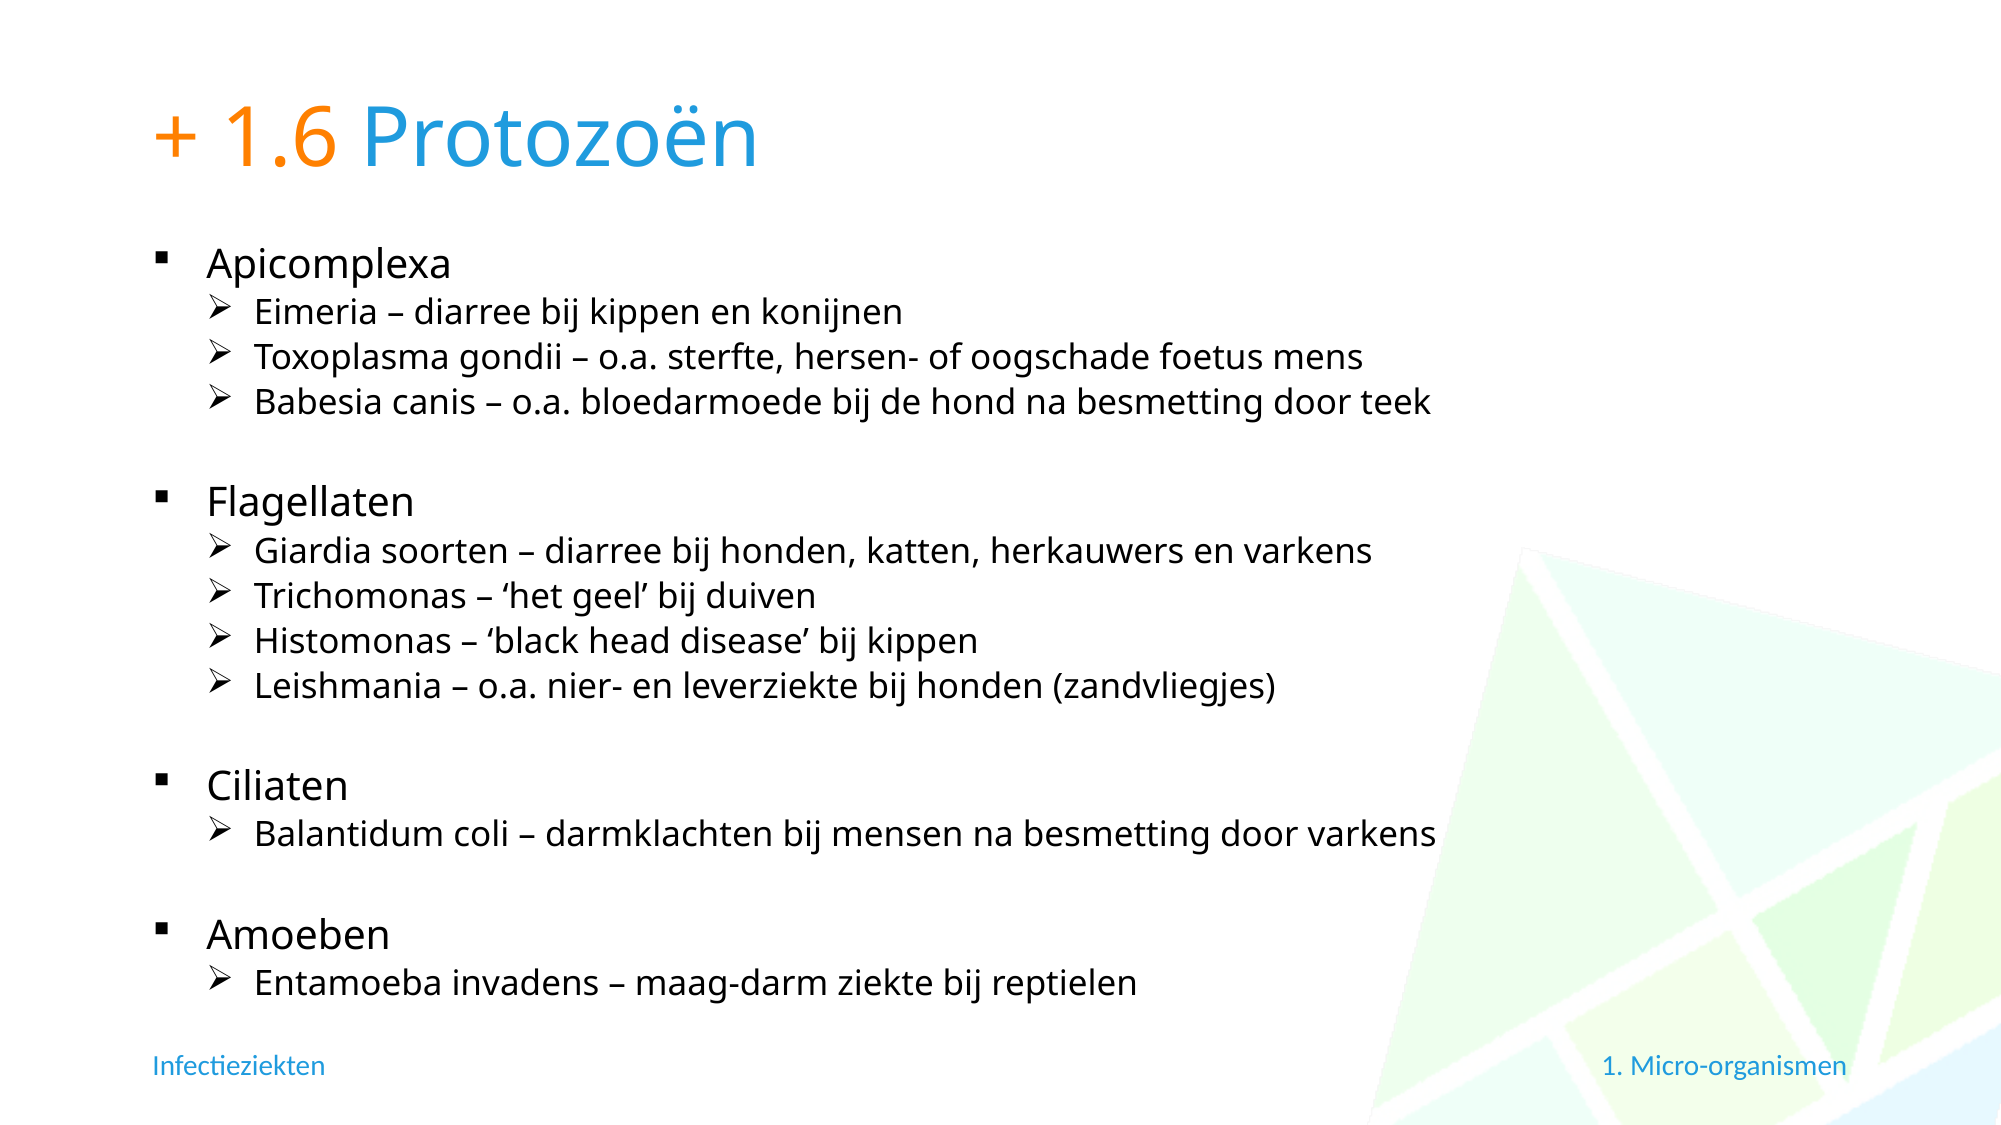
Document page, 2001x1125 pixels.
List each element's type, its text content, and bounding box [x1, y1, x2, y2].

list Infectieziekten [137, 1042, 588, 1103]
list Apicomplexa Eimeria – diarree bij kippen en konijnen Toxoplasma gondii – o.a. sterfte, hersen- of oogschade foetus mens Babesia canis – o.a. bloedarmoede bij de hond na besmetting door teek Flagellaten Giardia soorten – diarree bij honden, katten, herkauwers en varkens Trichomonas – ‘het geel’ bij duiven Histomonas – ‘black head disease’ bij kippen Leishmania – o.a. nier- en leverziekte bij honden (zandvliegjes) Ciliaten Balantidum coli – darmklachten bij mensen na besmetting door varkens Amoeben Entamoeba invadens – maag-darm ziekte bij reptielen [137, 235, 1863, 1014]
list 1. Micro-organismen [1412, 1042, 1863, 1103]
title + 1.6 Protozoën [137, 59, 1863, 219]
